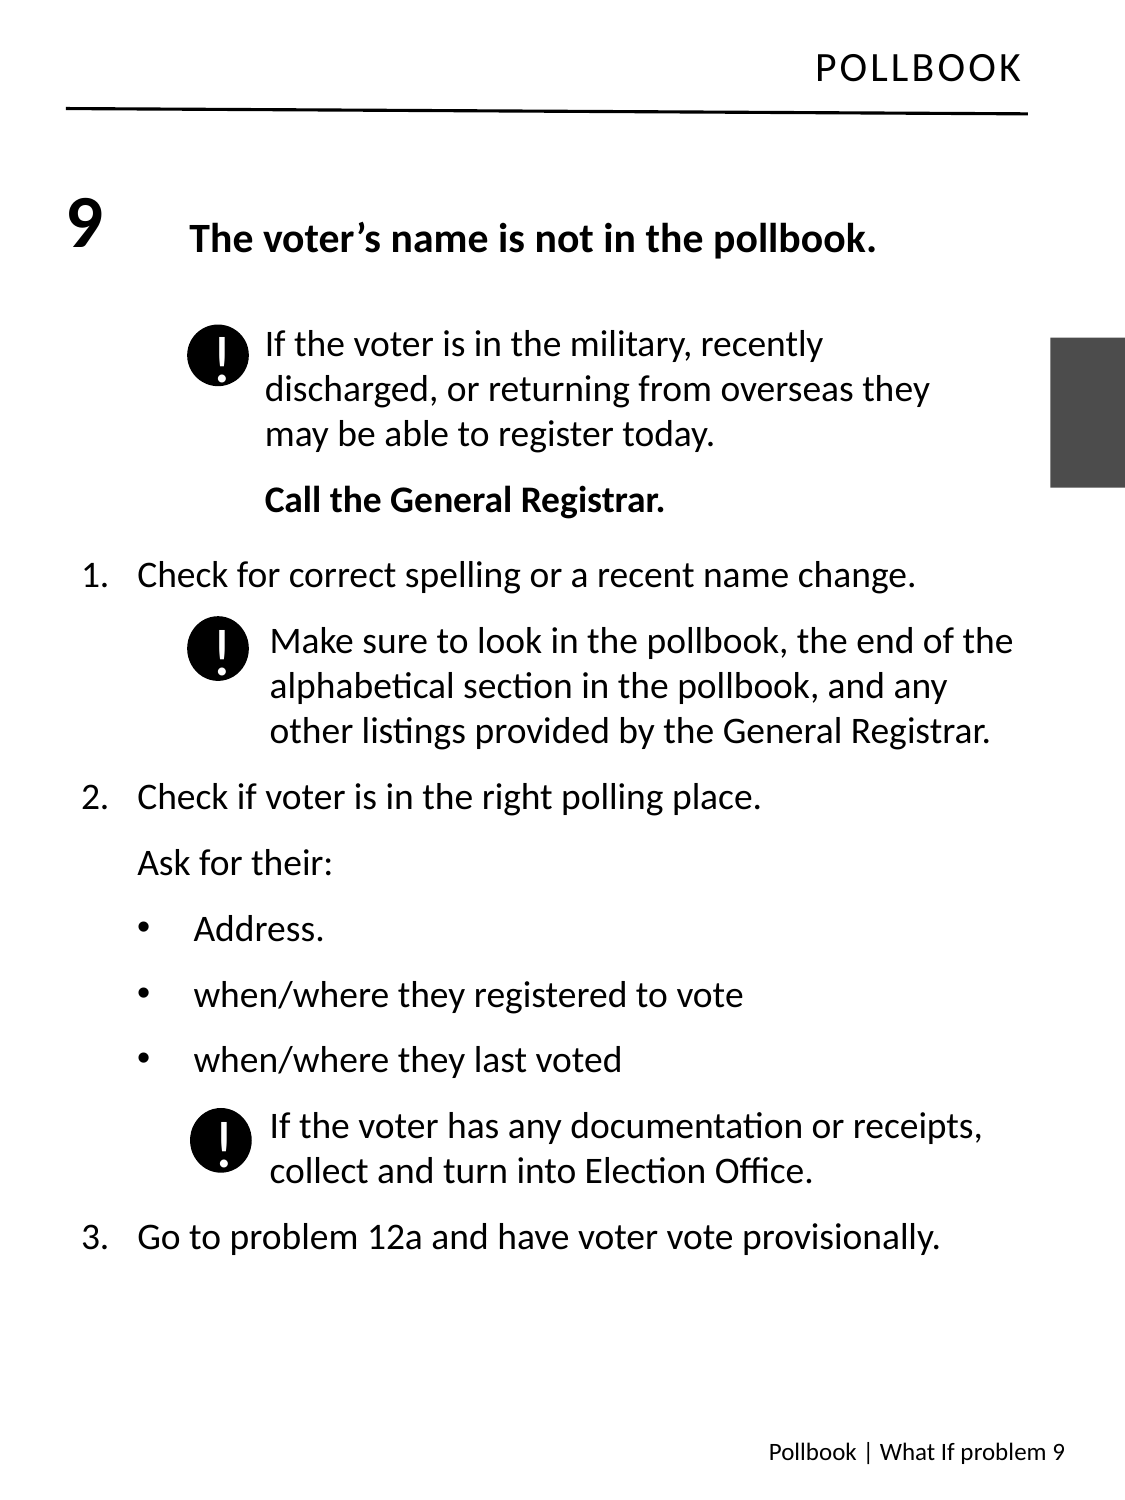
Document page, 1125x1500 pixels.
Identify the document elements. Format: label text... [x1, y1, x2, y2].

text_box ! [186, 323, 250, 388]
list The voter’s name is not in the pollbook. [174, 208, 1051, 459]
text_box ! [189, 1106, 253, 1174]
text_box If the voter is in the military, recently discharged, or returning from overseas they may be able to register today. Call the General Registrar. [249, 311, 1009, 400]
list 9 [50, 175, 190, 340]
text_box ! [186, 615, 250, 682]
text_box Pollbook | What If problem 9 [754, 1427, 1125, 1473]
list Check for correct spelling or a recent name change. Make sure to look in the pollbook, the end of the alphabetical section in the pollbook, and any other listings provided by the General Registrar. Check if voter is in the right polling place. Ask for their: Address. when/where they registered to vote when/where they last voted If the voter has any documentation or receipts, collect and turn into Election Office. Go to problem 12a and have voter vote provisionally. [65, 542, 1051, 1466]
